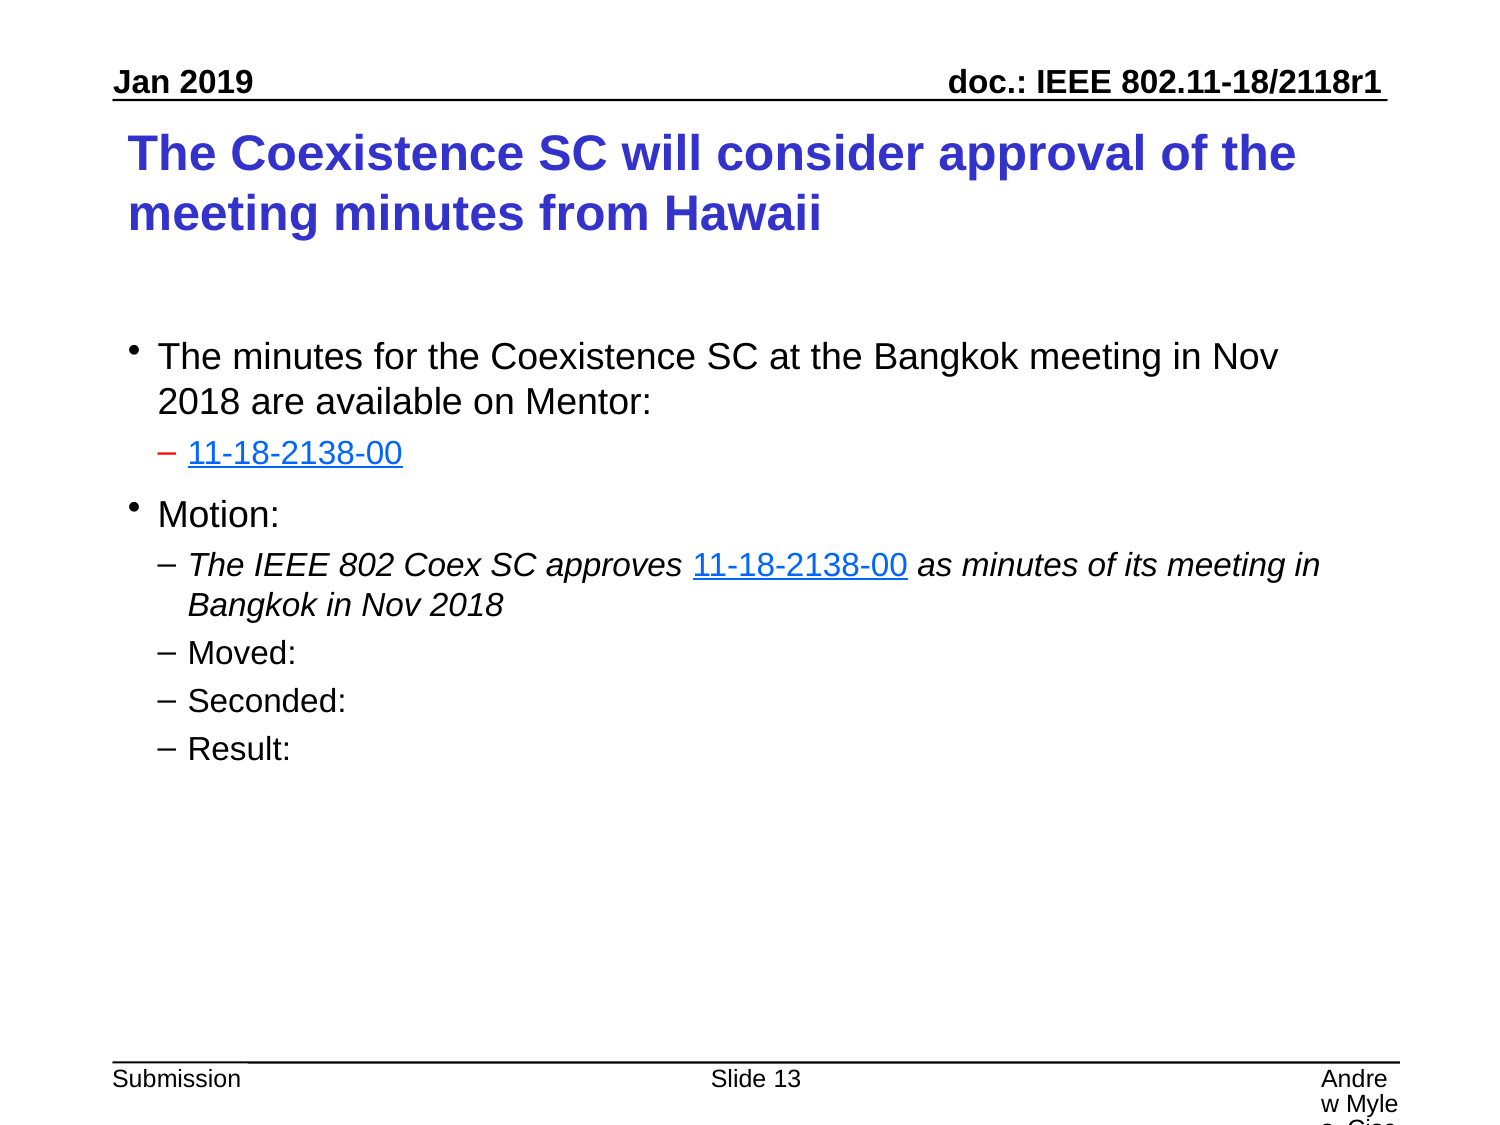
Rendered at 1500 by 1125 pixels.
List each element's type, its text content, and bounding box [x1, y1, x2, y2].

title The Coexistence SC will consider approval of the meeting minutes from Hawaii [112, 112, 1388, 288]
footer Andrew Myles, Cisco [1320, 1061, 1402, 1093]
list The minutes for the Coexistence SC at the Bangkok meeting in Nov 2018 are available on Mentor: 11-18-2138-00 Motion: The IEEE 802 Coex SC approves 11-18-2138-00 as minutes of its meeting in Bangkok in Nov 2018 Moved: Seconded: Result: [112, 324, 1388, 1000]
slide_number Slide 13 [709, 1061, 803, 1093]
